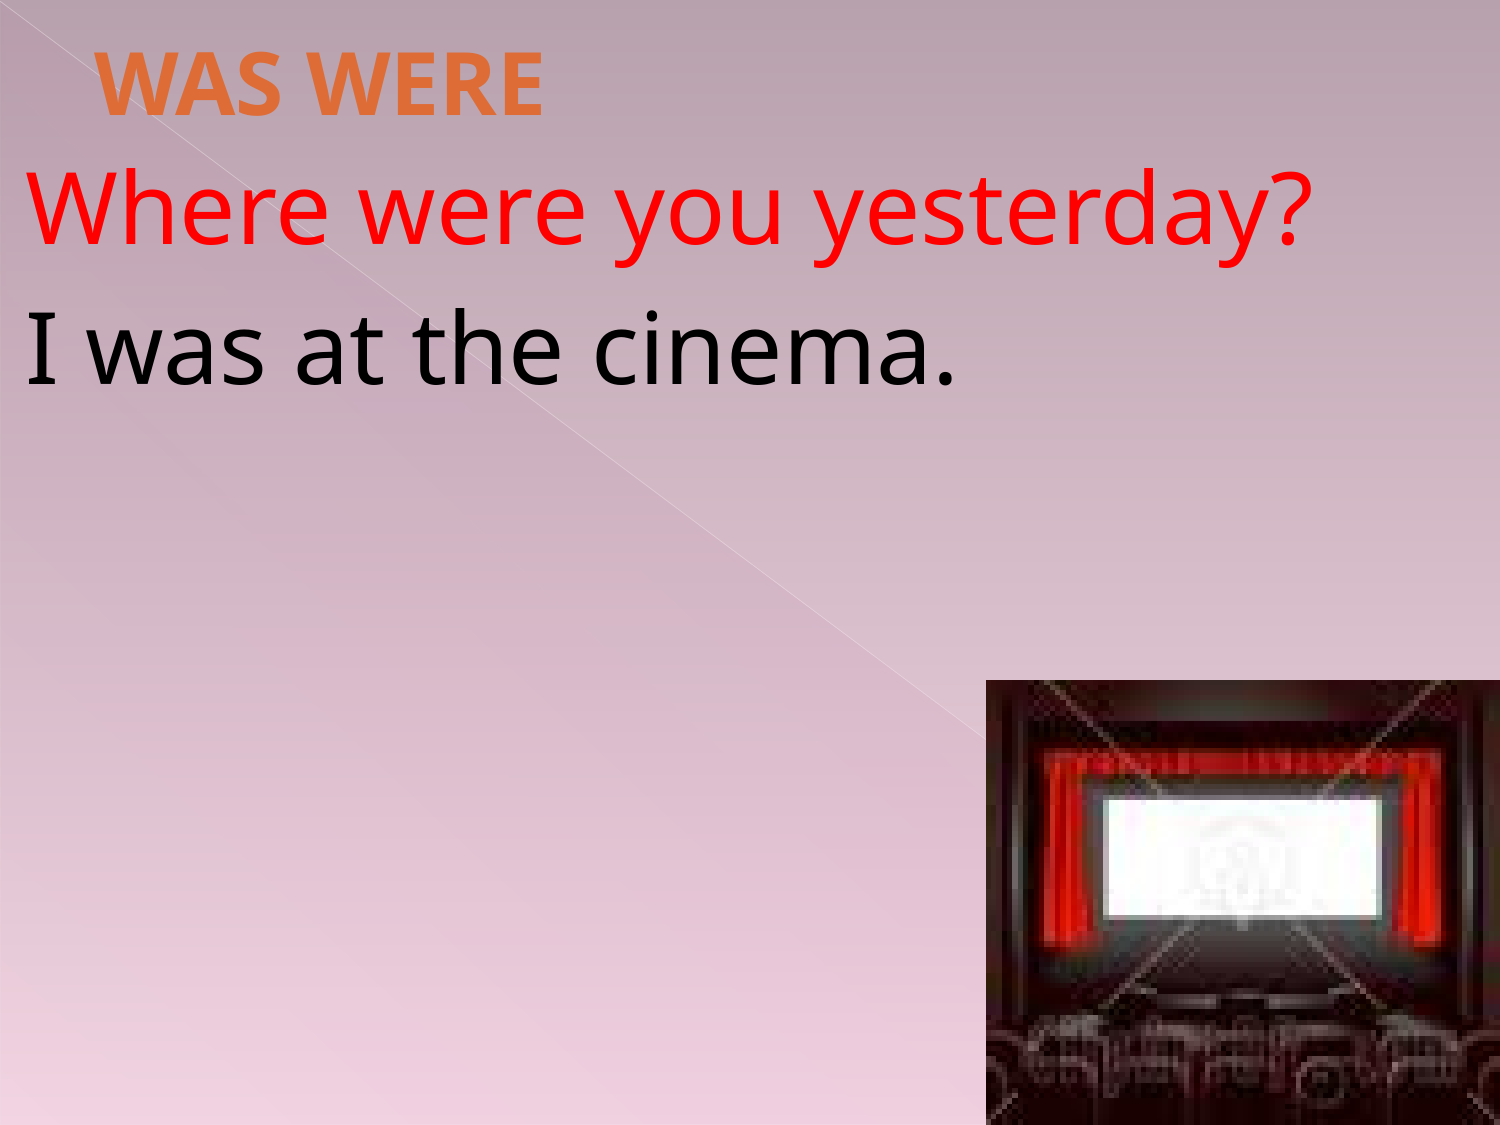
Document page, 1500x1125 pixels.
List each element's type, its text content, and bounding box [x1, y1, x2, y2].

picture [985, 680, 1500, 1125]
title WAS WERE [0, 0, 1500, 137]
list Where were you yesterday? I was at the cinema. [0, 137, 1500, 1125]
